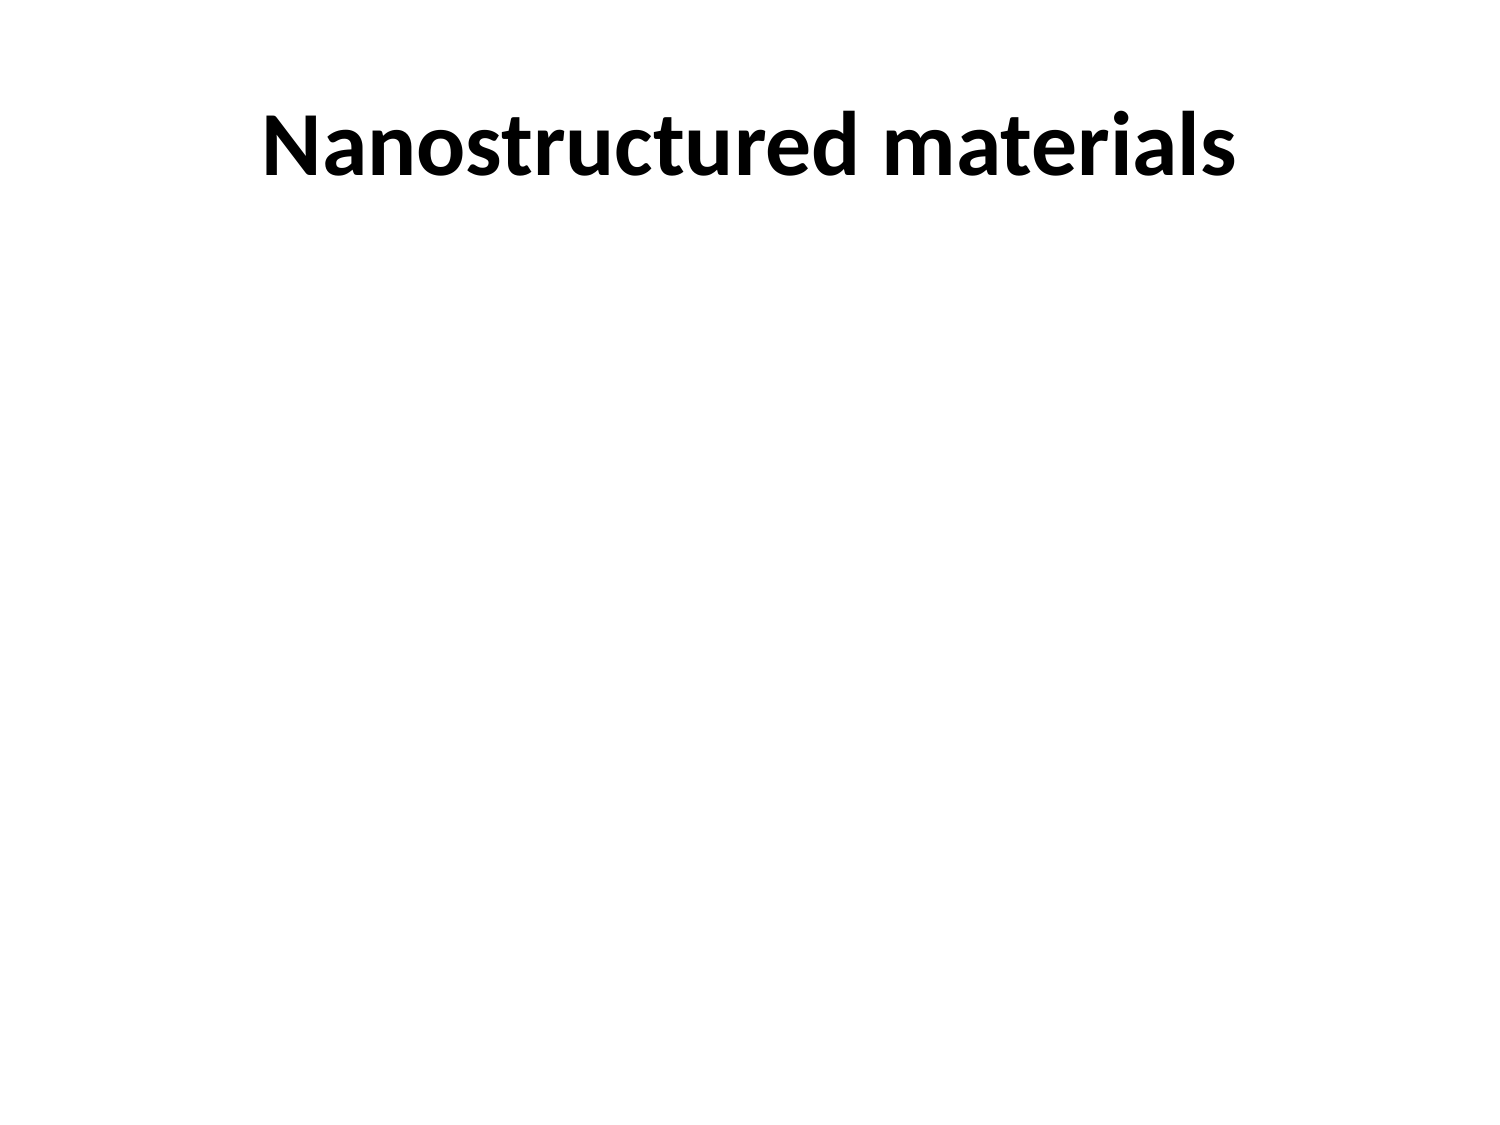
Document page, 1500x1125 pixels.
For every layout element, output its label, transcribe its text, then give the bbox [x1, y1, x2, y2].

title Nanostructured materials [75, 45, 1425, 233]
